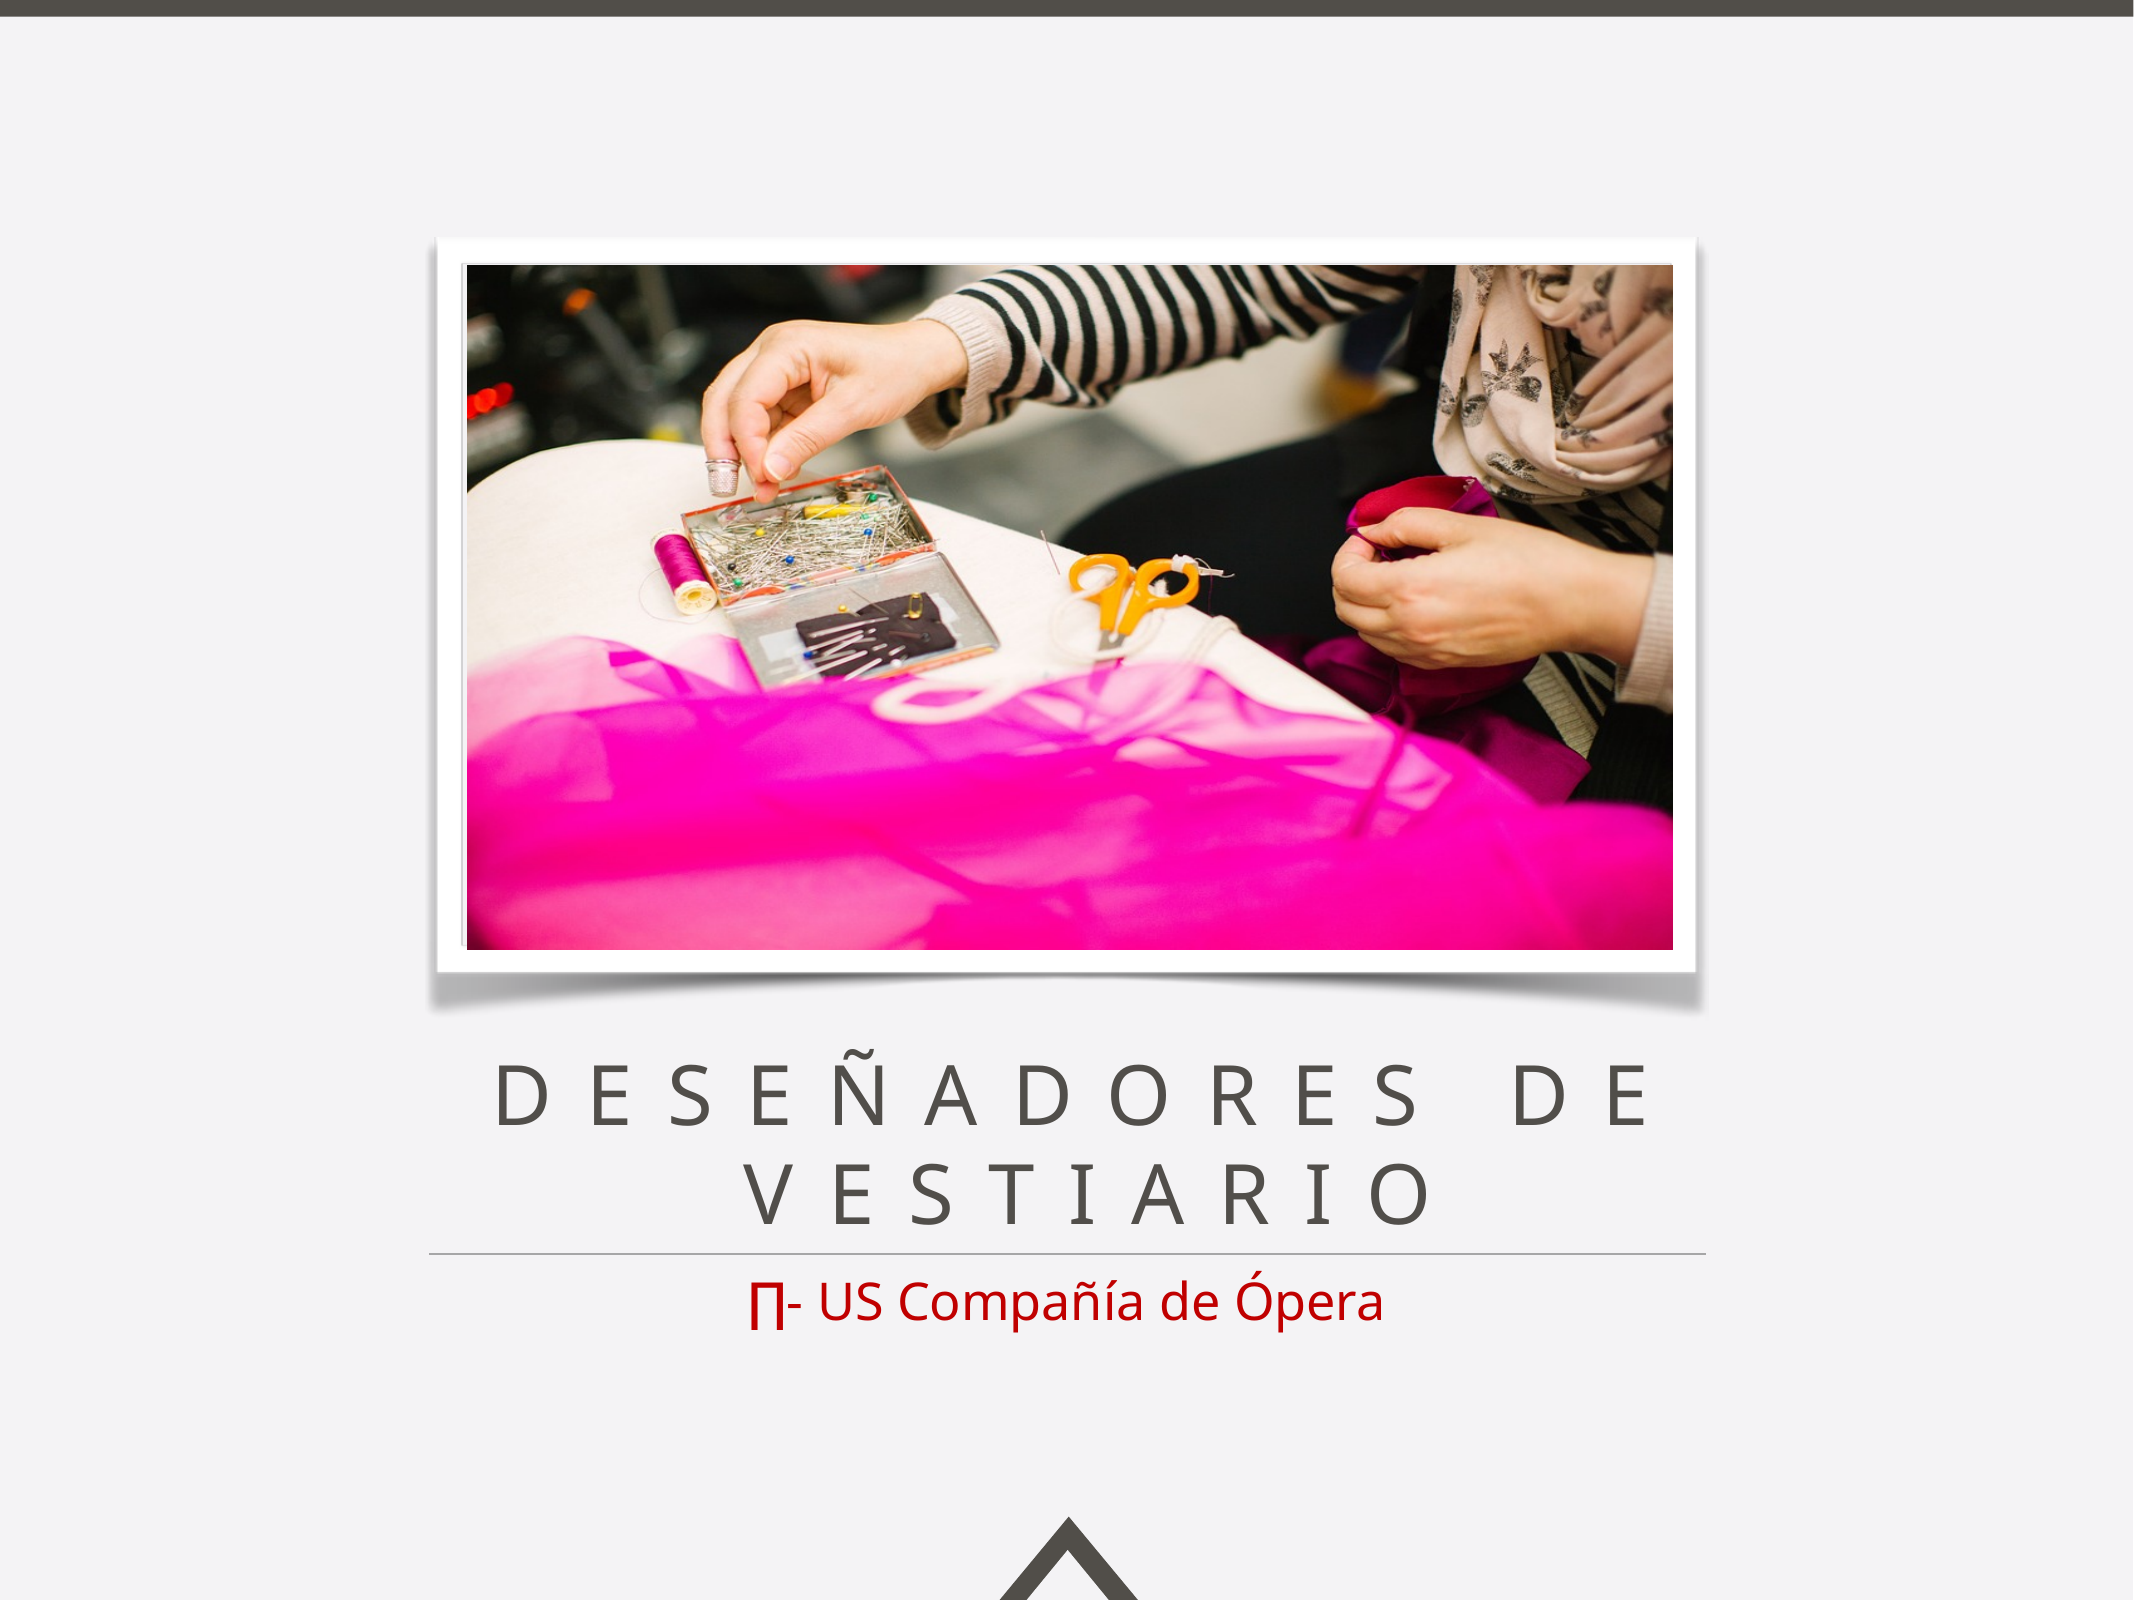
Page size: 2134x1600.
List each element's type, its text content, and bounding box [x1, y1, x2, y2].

picture [425, 237, 1709, 1021]
list ∏- US Compañía de Ópera [426, 1268, 1707, 1355]
title deseñadores de vestiario [279, 1045, 1897, 1243]
